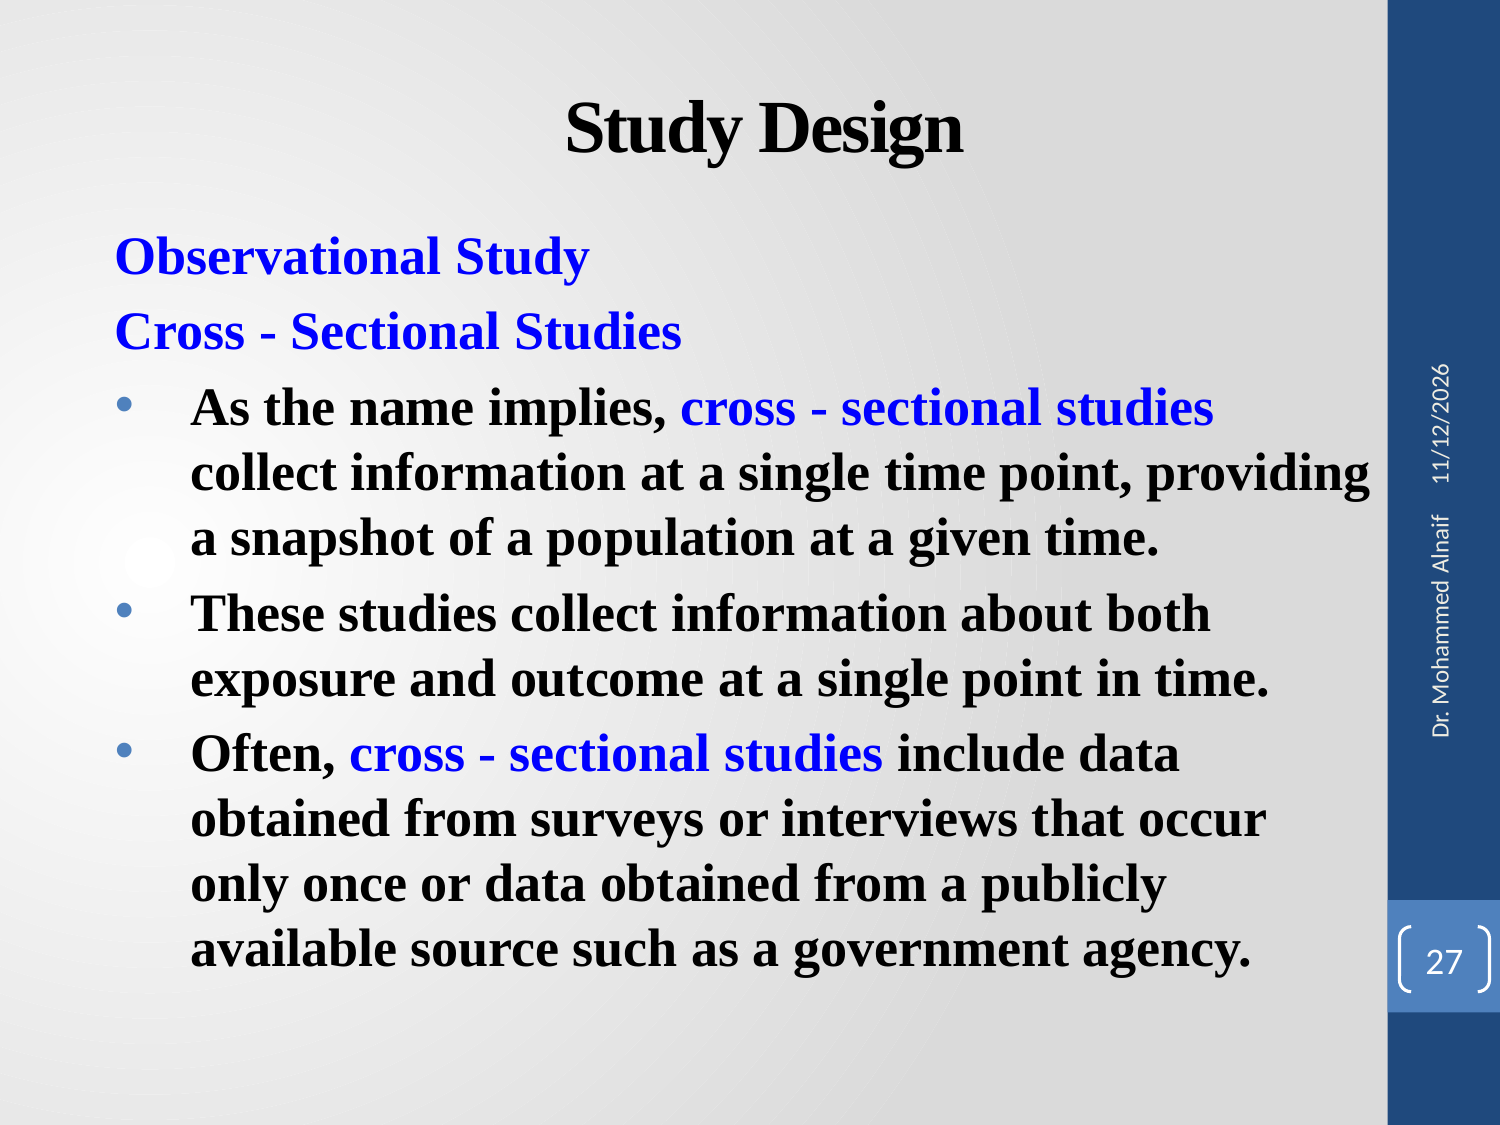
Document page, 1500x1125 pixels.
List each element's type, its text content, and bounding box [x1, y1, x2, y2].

subtitle Observational Study Cross - Sectional Studies As the name implies, cross - sectional studies collect information at a single time point, providing a snapshot of a population at a given time. These studies collect information about both exposure and outcome at a single point in time. Often, cross - sectional studies include data obtained from surveys or interviews that occur only once or data obtained from a publicly available source such as a government agency. [99, 212, 1388, 1038]
title Study Design [112, 66, 1388, 175]
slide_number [1408, 100, 1469, 500]
slide_number 27 [1397, 925, 1492, 994]
footer Dr. Mohammed Alnaif [1408, 500, 1469, 889]
